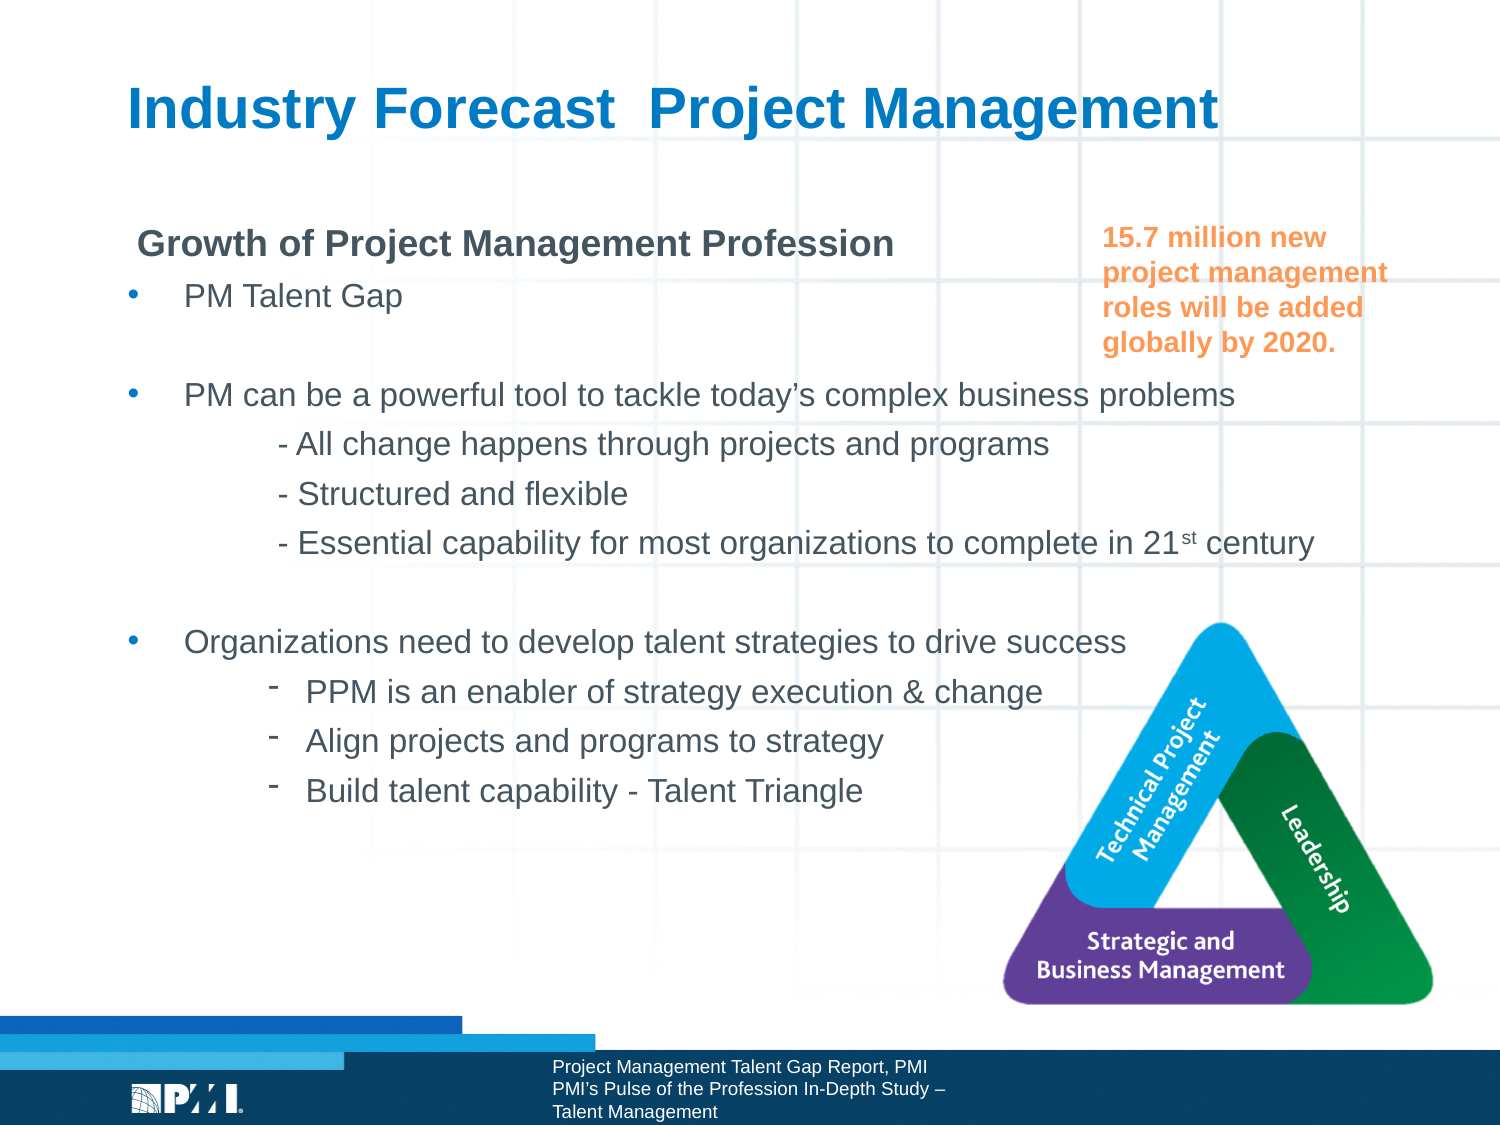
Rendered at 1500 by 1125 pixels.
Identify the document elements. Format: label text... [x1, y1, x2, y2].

picture [0, 0, 1500, 1125]
title Industry Forecast Project Management [112, 62, 1388, 162]
text_box 15.7 million new project management roles will be added globally by 2020. [1087, 211, 1413, 366]
text_box Project Management Talent Gap Report, PMI PMI’s Pulse of the Profession In-Depth Study – Talent Management [537, 1047, 963, 1125]
list Growth of Project Management Profession PM Talent Gap PM can be a powerful tool to tackle today’s complex business problems - All change happens through projects and programs - Structured and flexible - Essential capability for most organizations to complete in 21st century Organizations need to develop talent strategies to drive success PPM is an enabler of strategy execution & change Align projects and programs to strategy Build talent capability - Talent Triangle [112, 162, 1388, 1033]
